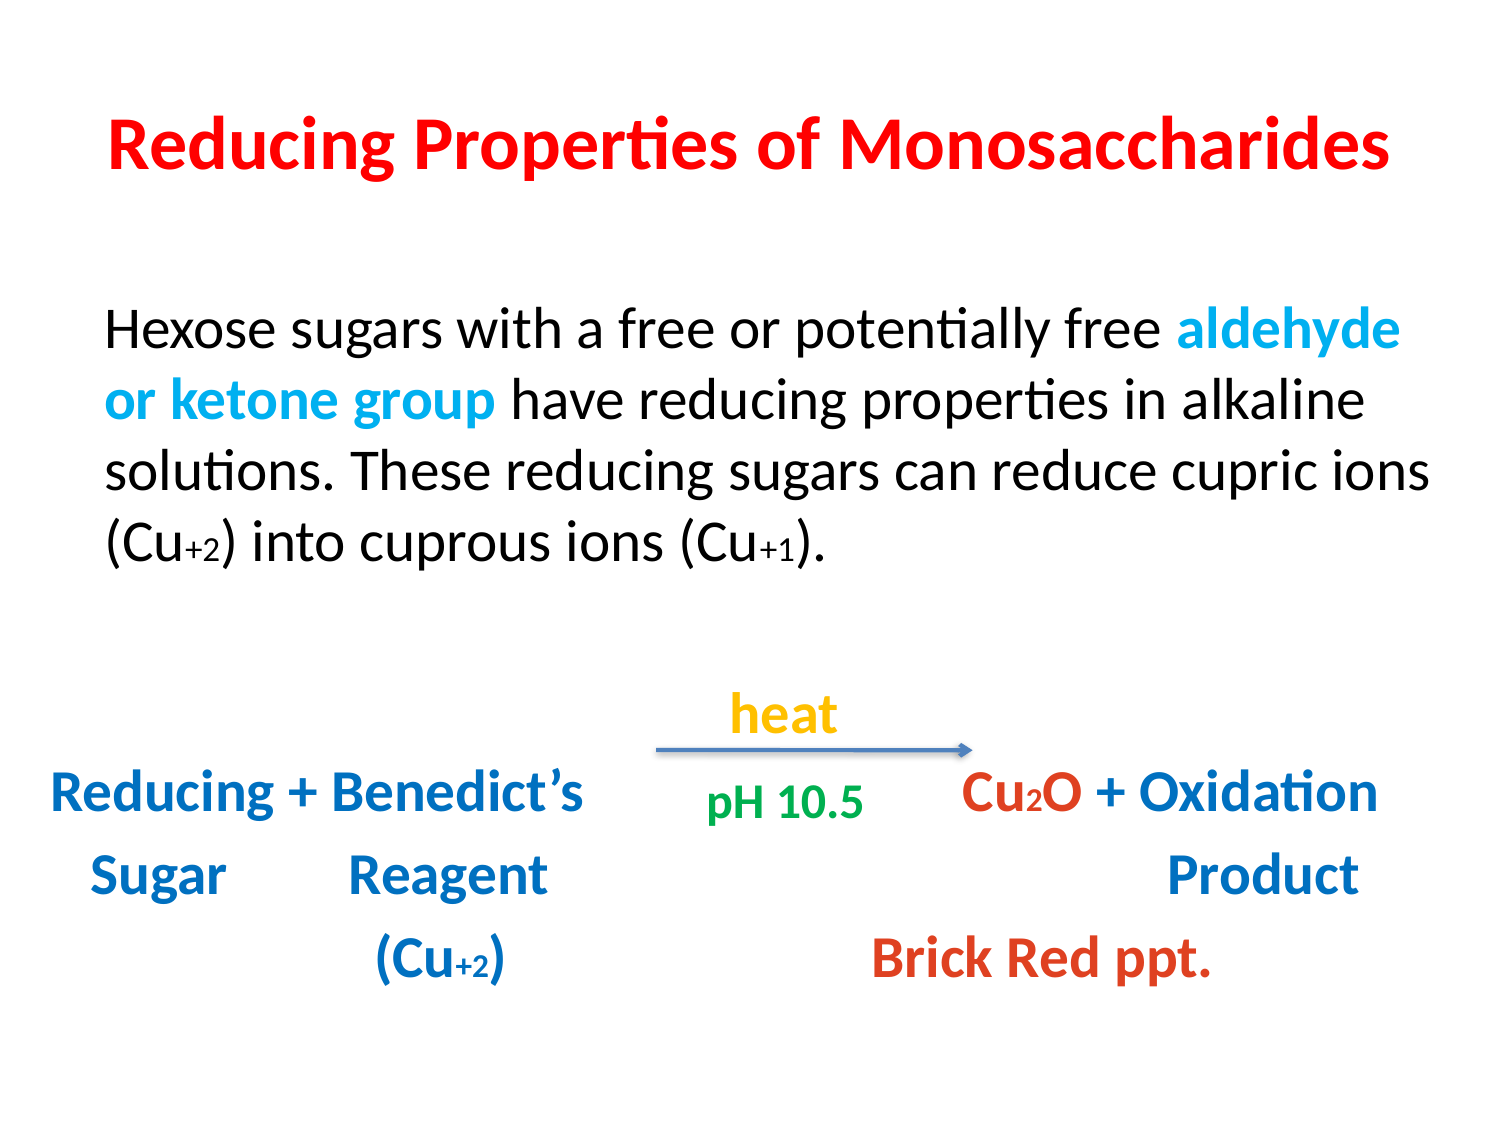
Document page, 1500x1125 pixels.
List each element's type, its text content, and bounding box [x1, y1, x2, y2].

text_box pH 10.5 [691, 761, 891, 837]
text_box heat [714, 667, 868, 748]
title Reducing Properties of Monosaccharides [75, 45, 1425, 233]
list Hexose sugars with a free or potentially free aldehyde or ketone group have reducing properties in alkaline solutions. These reducing sugars can reduce cupric ions (Cu+2) into cuprous ions (Cu+1). Reducing + Benedict’s Cu2O + Oxidation Sugar Reagent Product (Cu+2) Brick Red ppt. [35, 281, 1465, 1005]
